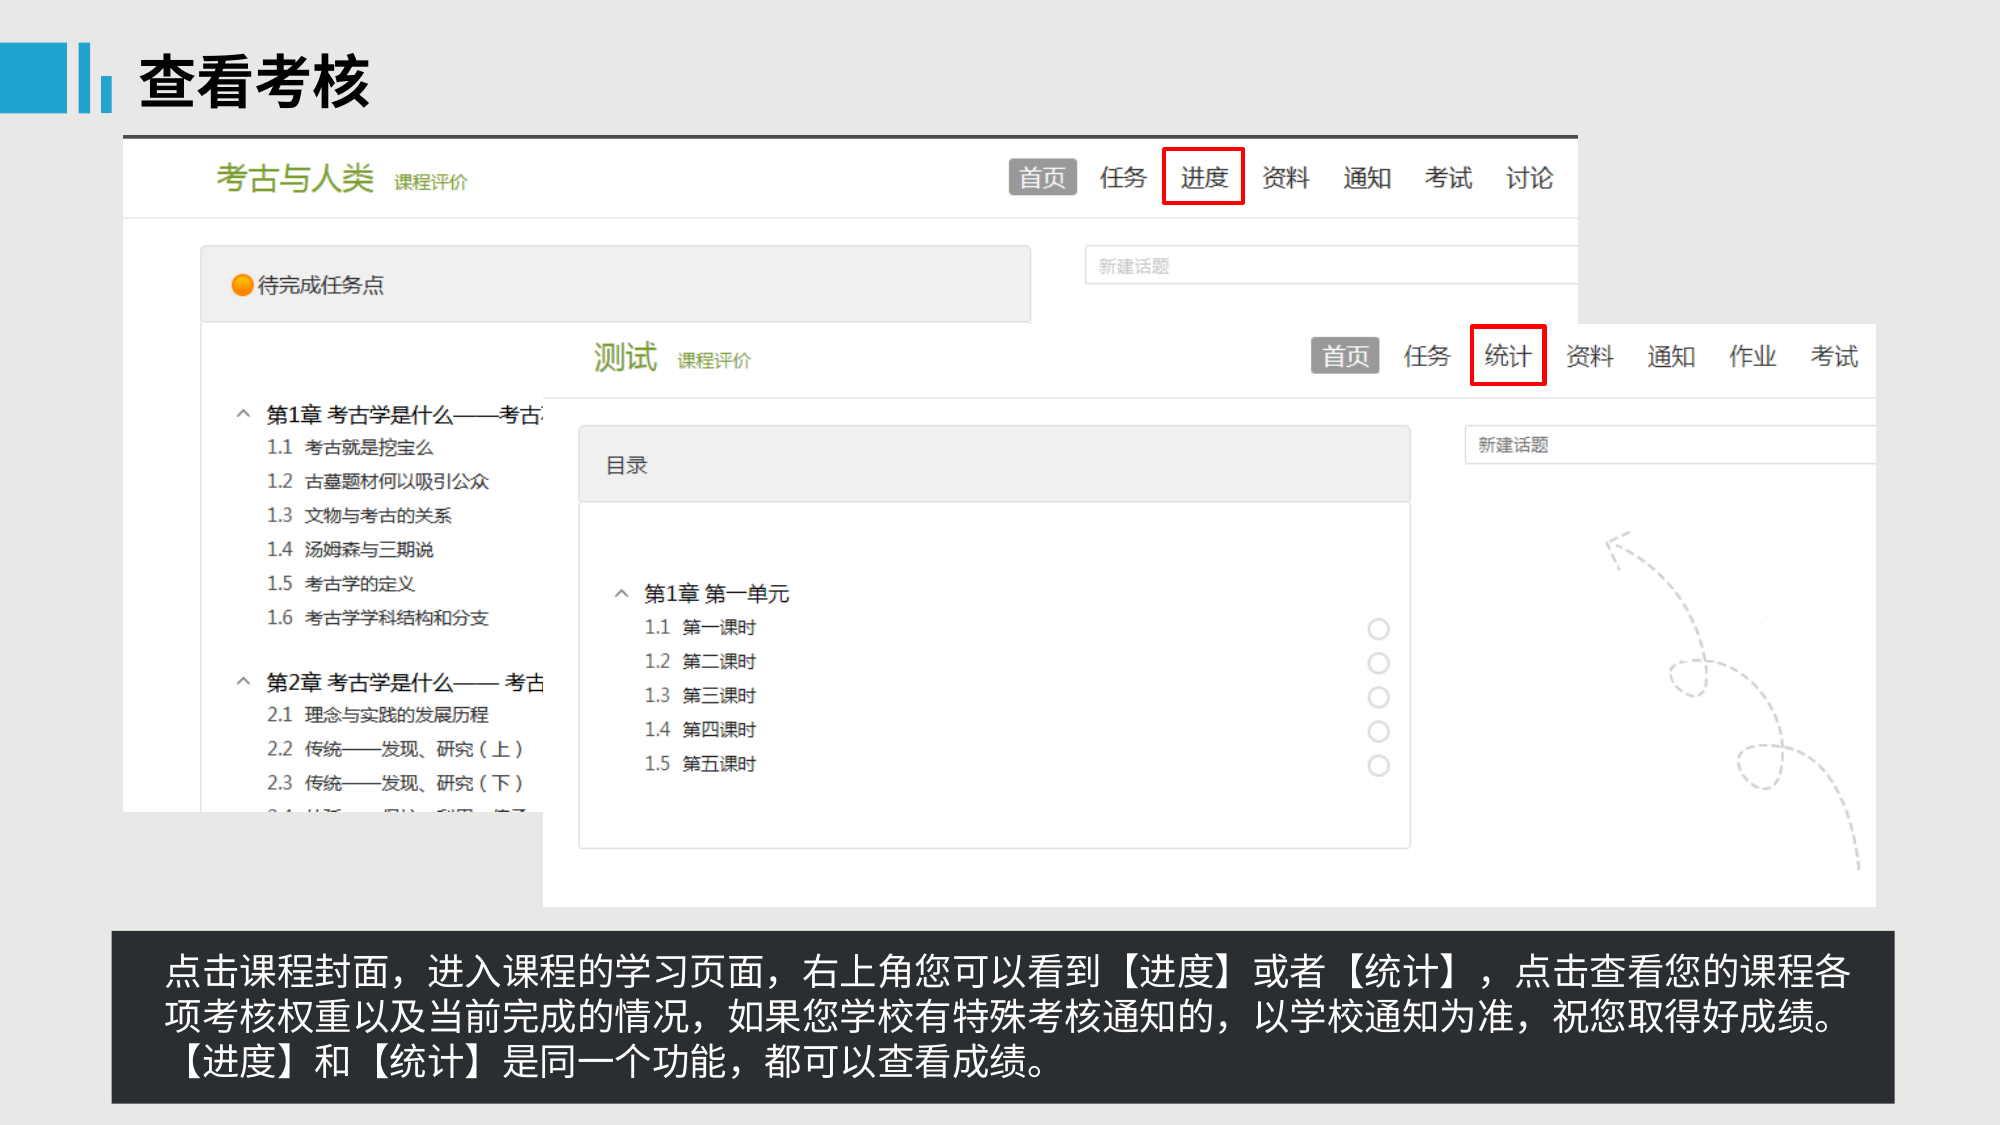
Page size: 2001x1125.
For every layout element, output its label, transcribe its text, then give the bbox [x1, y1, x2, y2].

text_box [99, 74, 114, 115]
text_box [110, 929, 1897, 1106]
text_box 点击课程封面，进入课程的学习页面，右上角您可以看到【进度】或者【统计】，点击查看您的课程各项考核权重以及当前完成的情况，如果您学校有特殊考核通知的，以学校通知为准，祝您取得好成绩。【进度】和【统计】是同一个功能，都可以查看成绩。 [150, 940, 1876, 1091]
text_box [0, 41, 69, 116]
text_box 查看考核 [123, 38, 708, 123]
text_box [77, 41, 92, 116]
picture [123, 135, 1876, 908]
